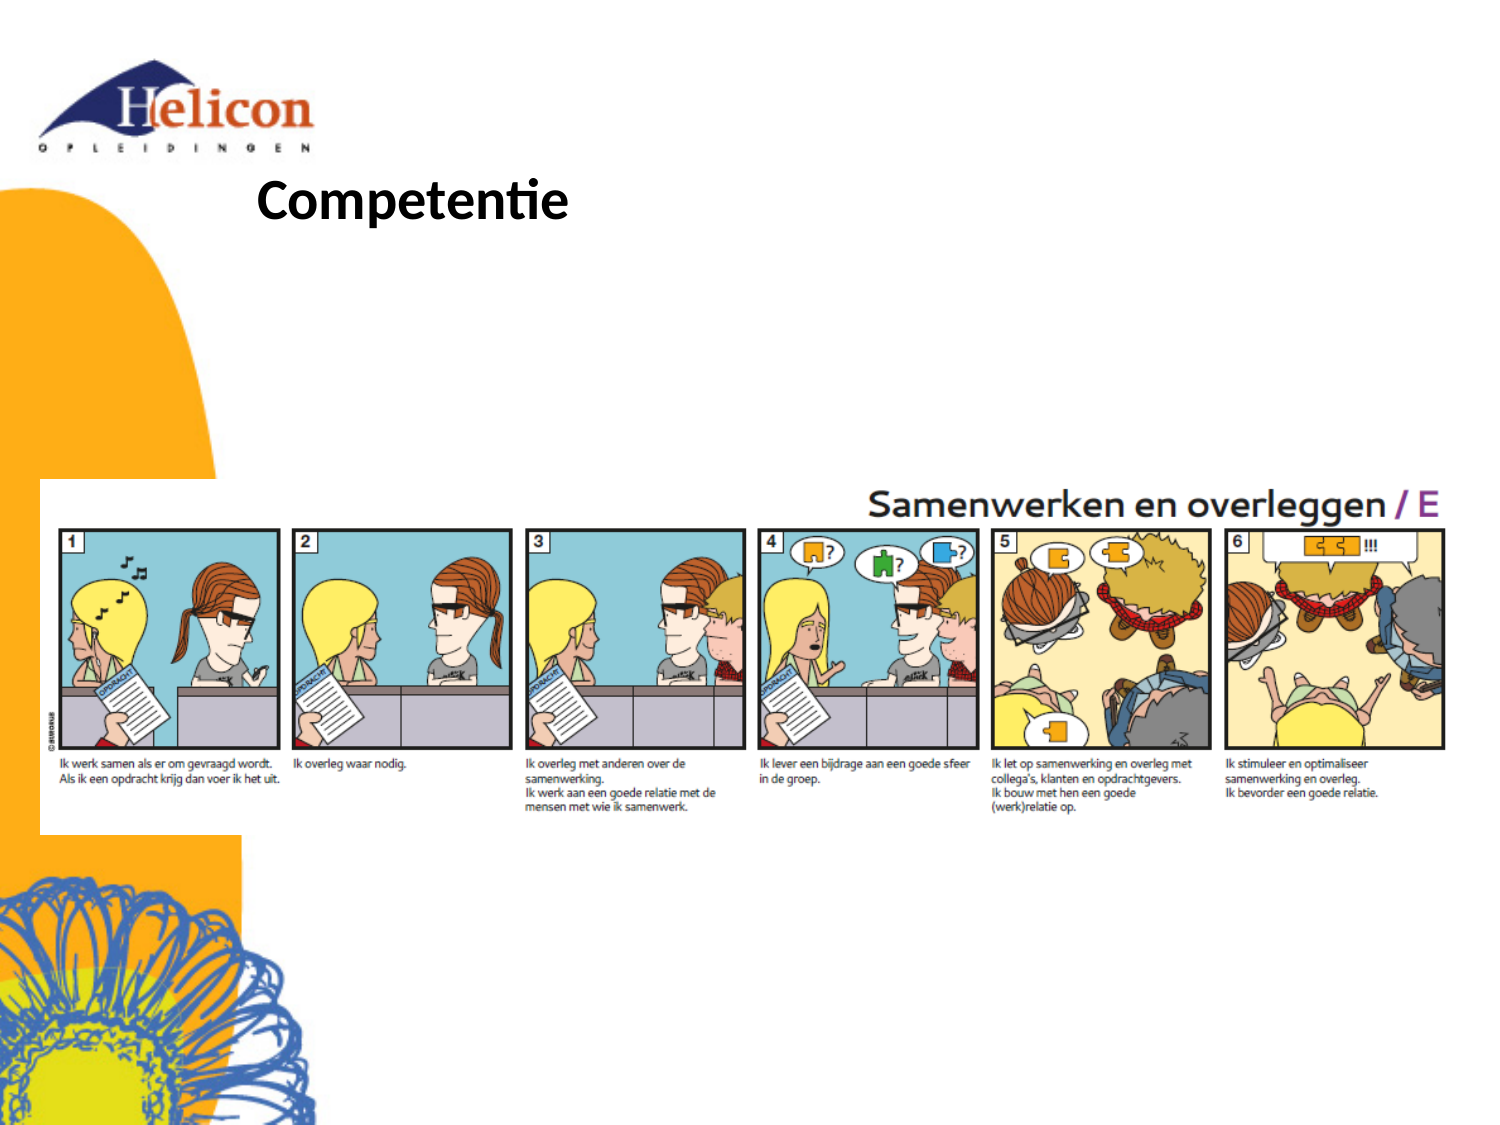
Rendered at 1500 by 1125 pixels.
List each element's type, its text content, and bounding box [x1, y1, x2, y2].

title Competentie [241, 160, 1426, 233]
picture [0, 0, 1500, 1125]
